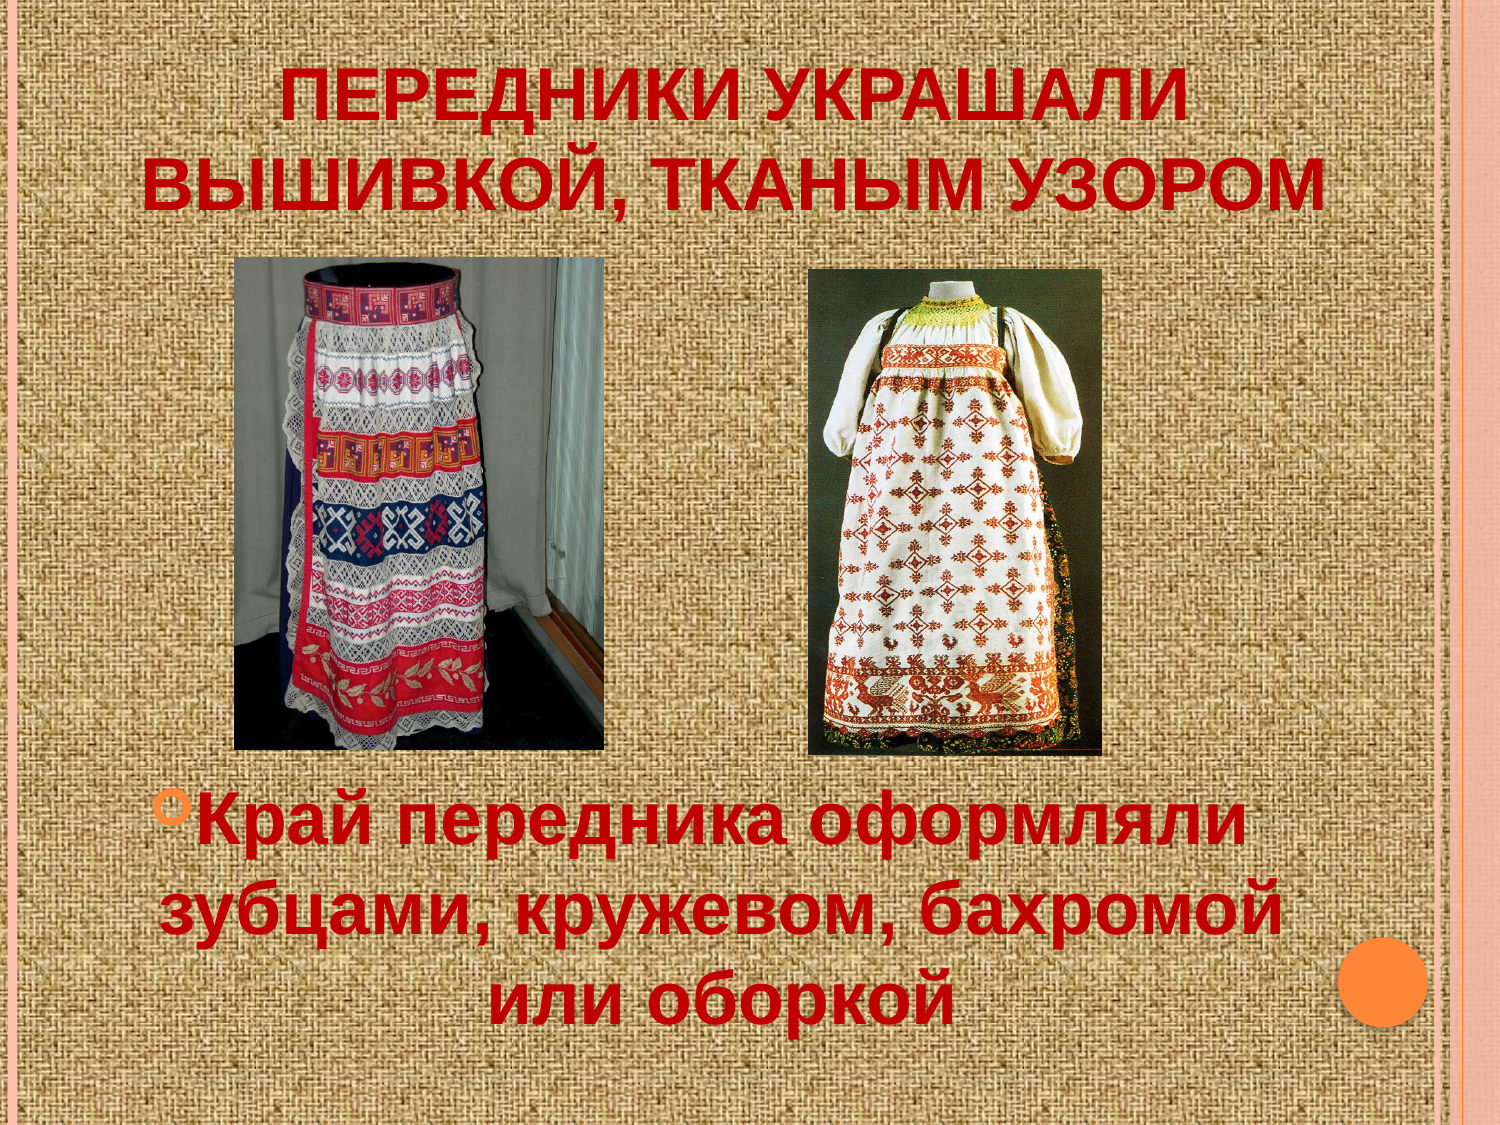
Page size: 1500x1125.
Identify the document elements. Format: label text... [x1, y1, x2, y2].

list Край передника оформляли зубцами, кружевом, бахромой или оборкой [75, 761, 1325, 1062]
title Передники украшали вышивкой, тканым узором [75, 45, 1395, 233]
picture [18, 0, 1434, 1125]
picture [1441, 0, 1449, 1125]
picture [0, 0, 7, 1125]
